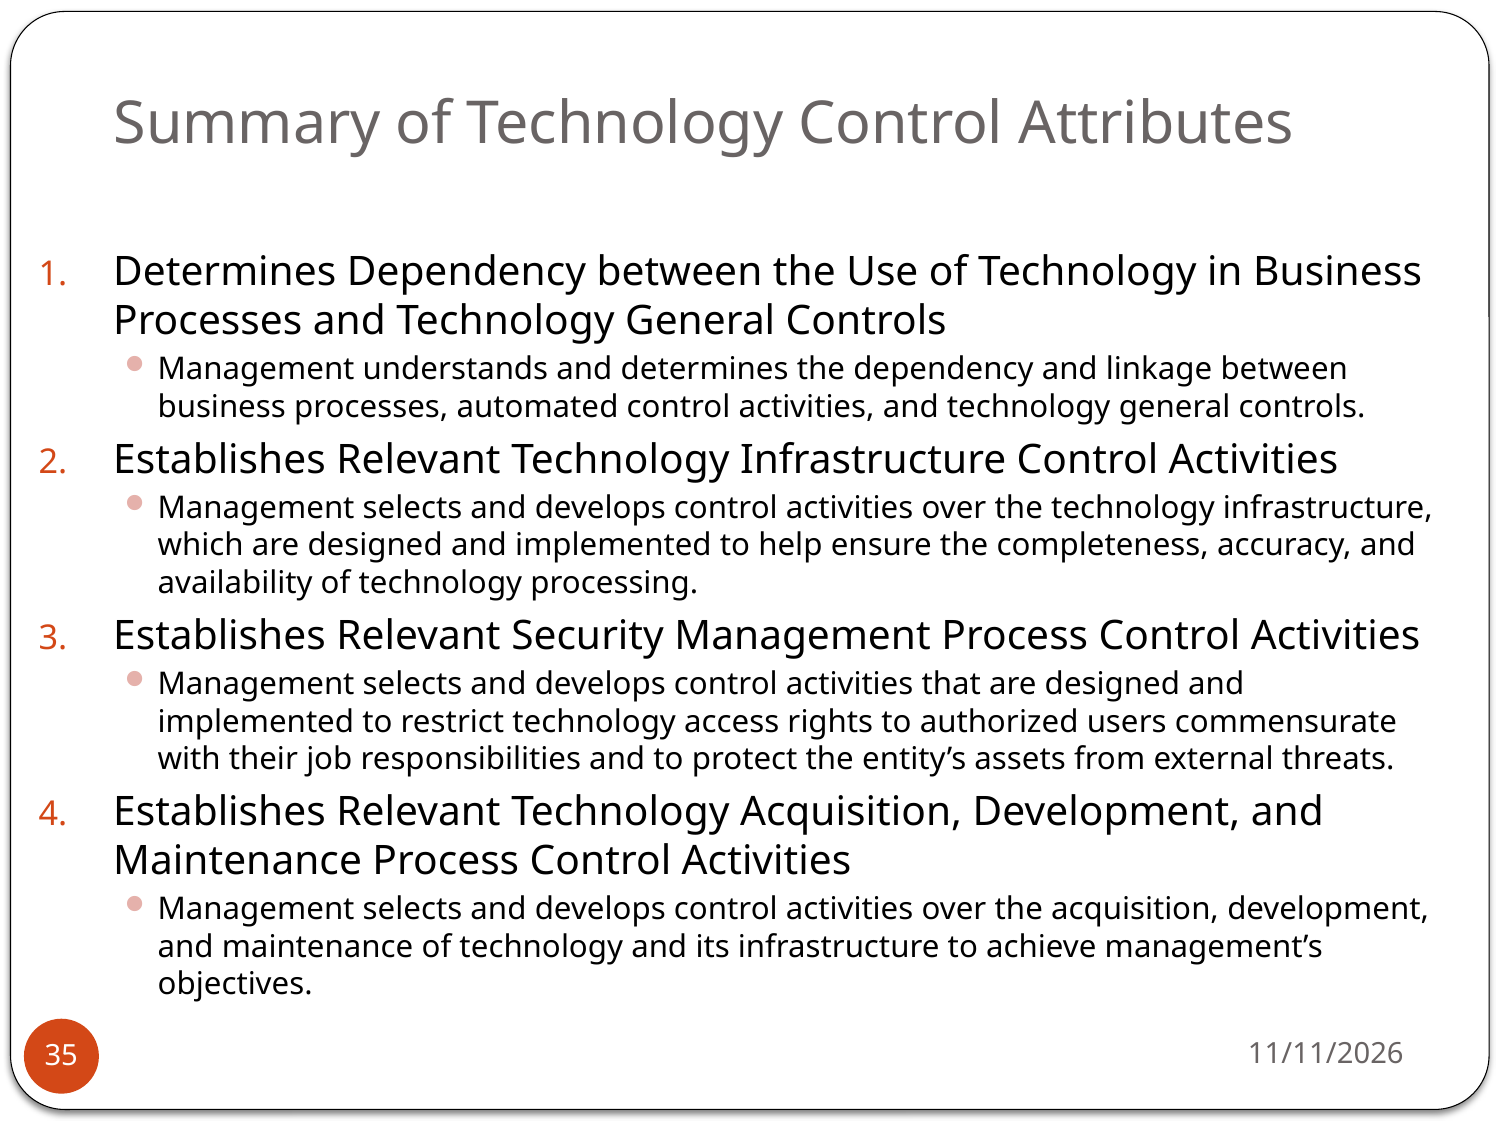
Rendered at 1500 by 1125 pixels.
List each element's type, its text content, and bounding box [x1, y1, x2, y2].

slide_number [1012, 1016, 1419, 1094]
slide_number 35 [23, 1018, 99, 1094]
title Summary of Technology Control Attributes [98, 45, 1455, 171]
list Determines Dependency between the Use of Technology in Business Processes and Technology General Controls Management understands and determines the dependency and linkage between business processes, automated control activities, and technology general controls. Establishes Relevant Technology Infrastructure Control Activities Management selects and develops control activities over the technology infrastructure, which are designed and implemented to help ensure the completeness, accuracy, and availability of technology processing. Establishes Relevant Security Management Process Control Activities Management selects and develops control activities that are designed and implemented to restrict technology access rights to authorized users commensurate with their job responsibilities and to protect the entity’s assets from external threats. Establishes Relevant Technology Acquisition, Development, and Maintenance Process Control Activities Management selects and develops control activities over the acquisition, development, and maintenance of technology and its infrastructure to achieve management’s objectives. [23, 237, 1455, 1016]
